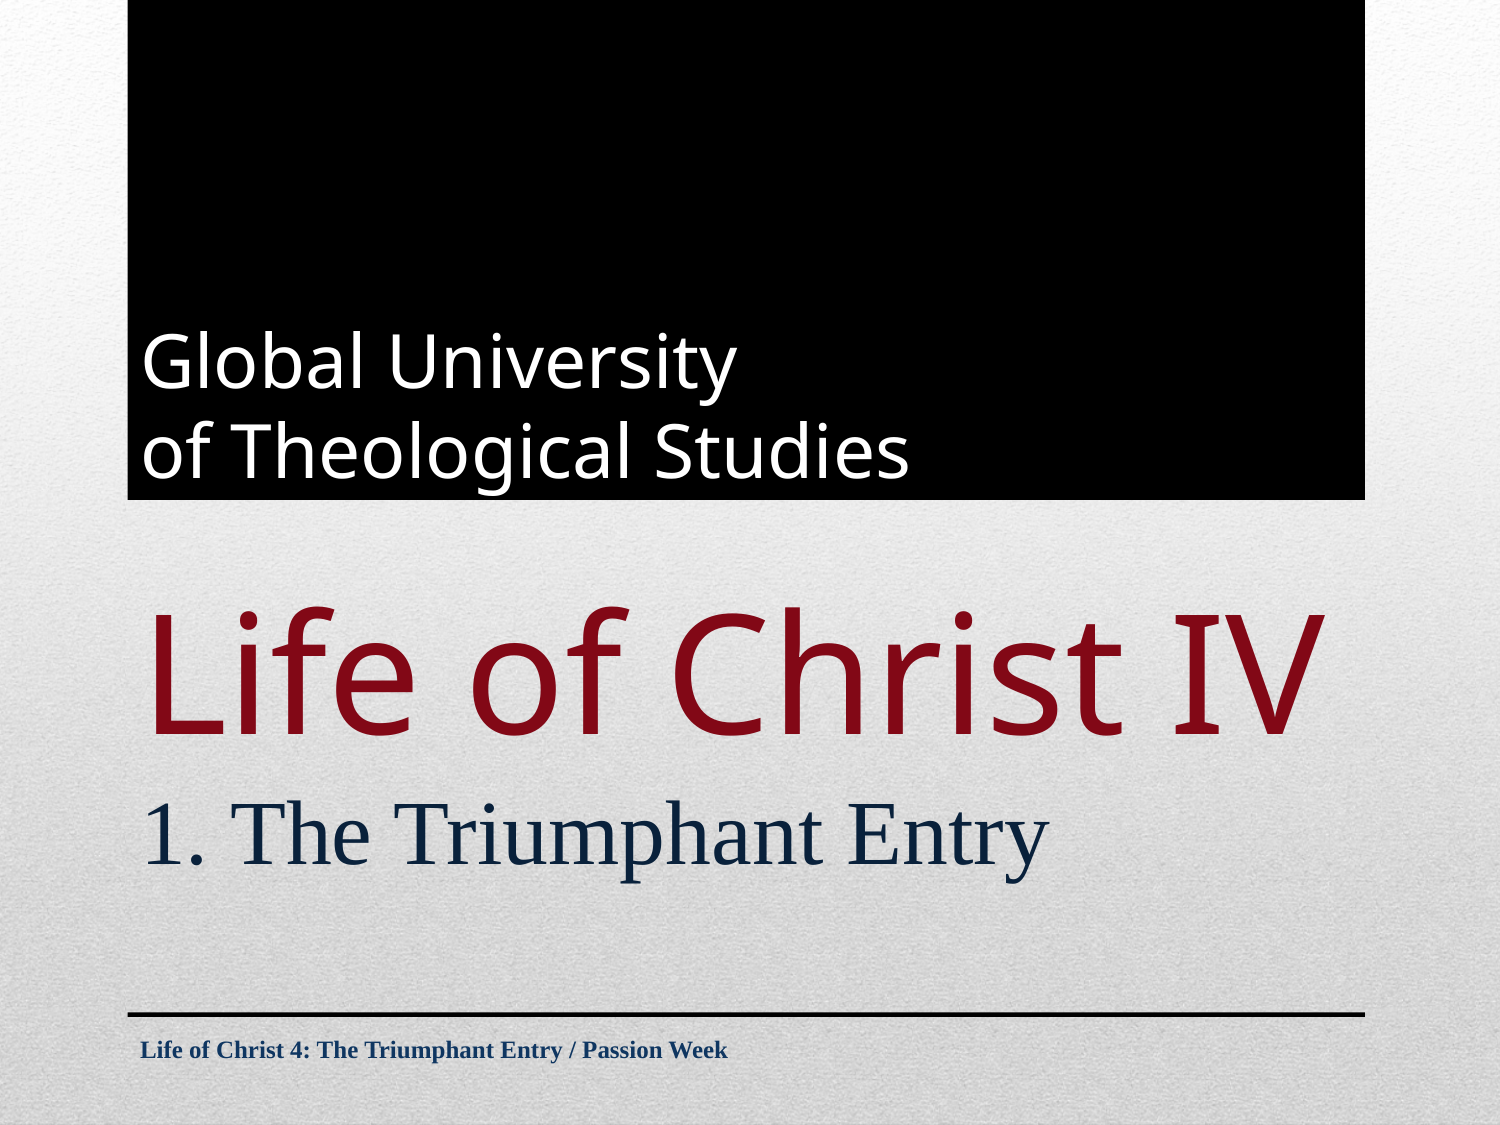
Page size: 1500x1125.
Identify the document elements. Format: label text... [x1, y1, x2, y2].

footer Life of Christ 4: The Triumphant Entry / Passion Week [125, 1018, 925, 1079]
title Life of Christ IV [125, 525, 1363, 775]
subtitle 1. The Triumphant Entry [125, 764, 1342, 1009]
text_box Global University of Theological Studies [125, 251, 1439, 502]
